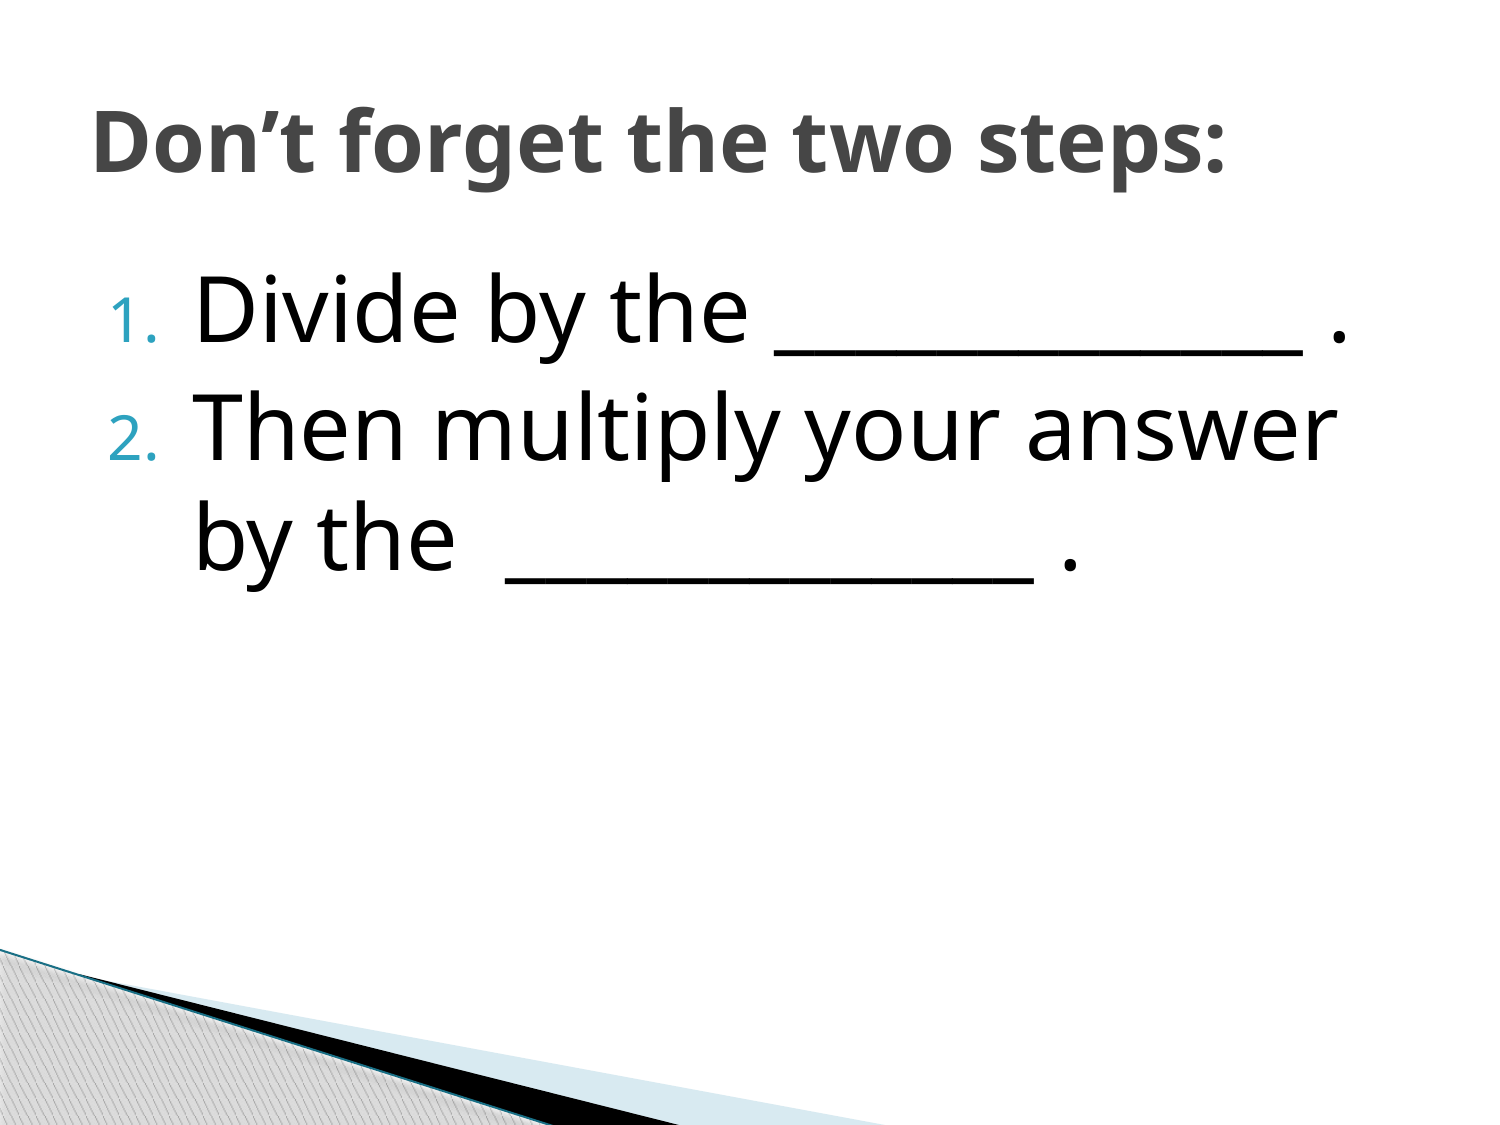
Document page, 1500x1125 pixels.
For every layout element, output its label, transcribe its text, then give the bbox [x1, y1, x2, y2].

list Divide by the _____________ . Then multiply your answer by the _____________ . [75, 243, 1425, 986]
title Don’t forget the two steps: [75, 45, 1425, 233]
